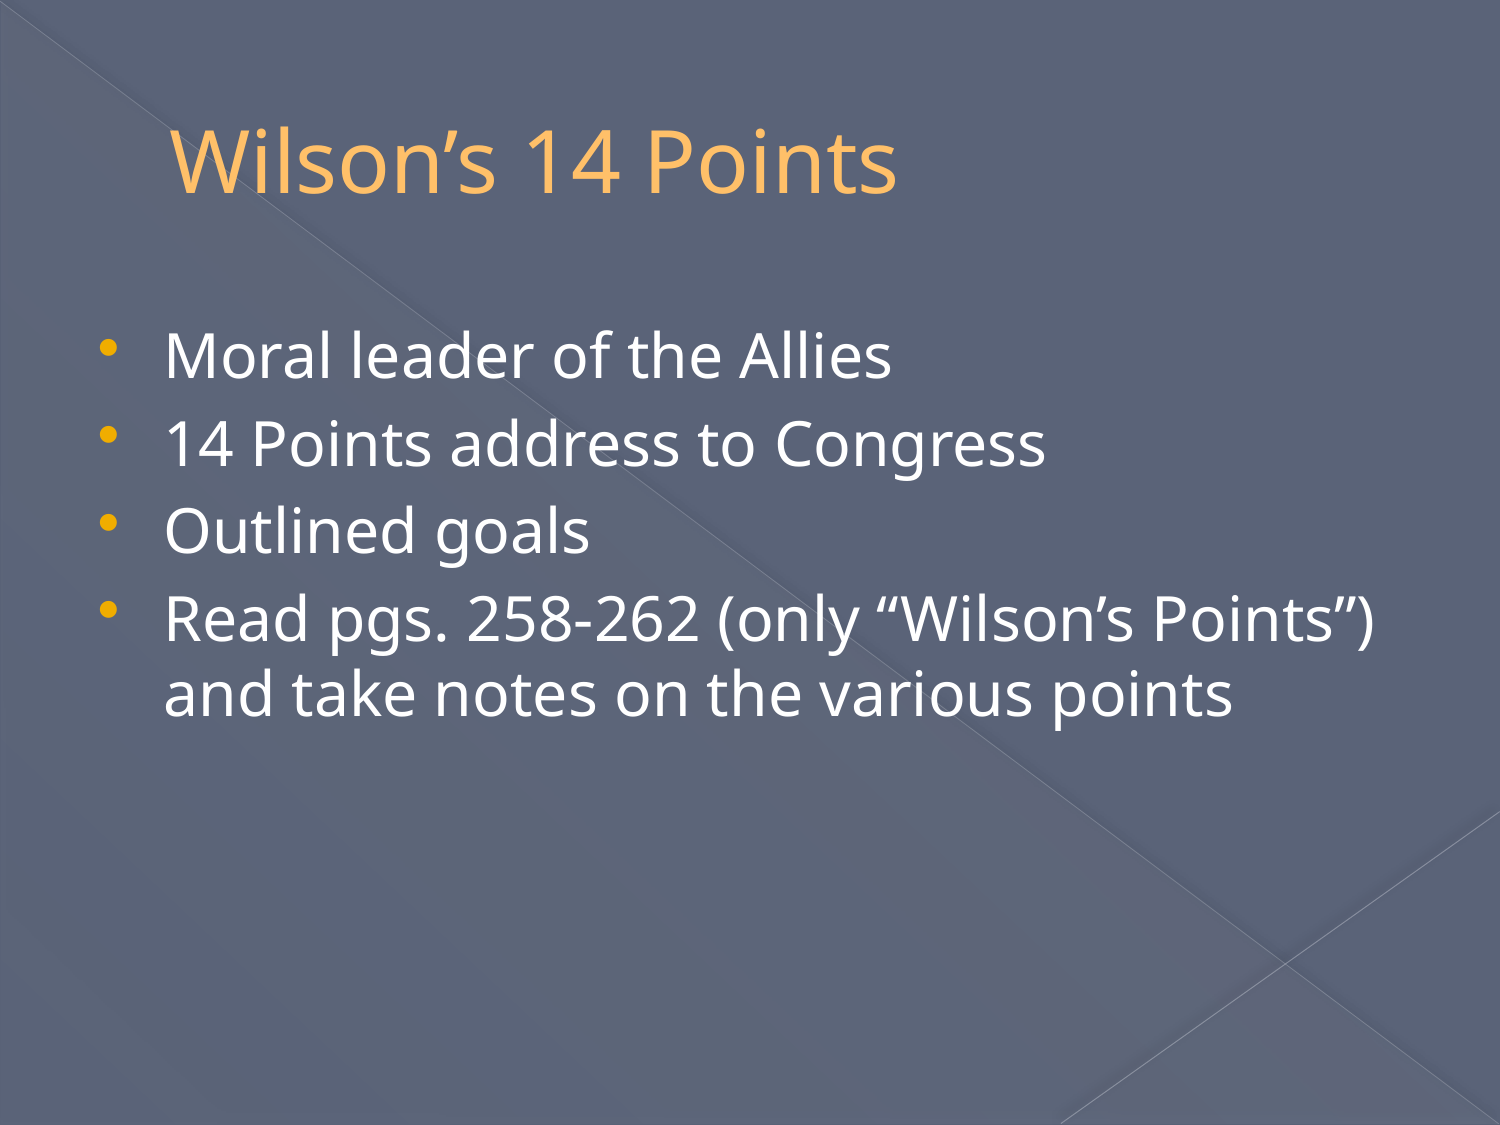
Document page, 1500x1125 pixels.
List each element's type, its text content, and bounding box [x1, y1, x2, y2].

list Moral leader of the Allies 14 Points address to Congress Outlined goals Read pgs. 258-262 (only “Wilson’s Points”) and take notes on the various points [75, 308, 1425, 1059]
title Wilson’s 14 Points [75, 43, 1425, 274]
